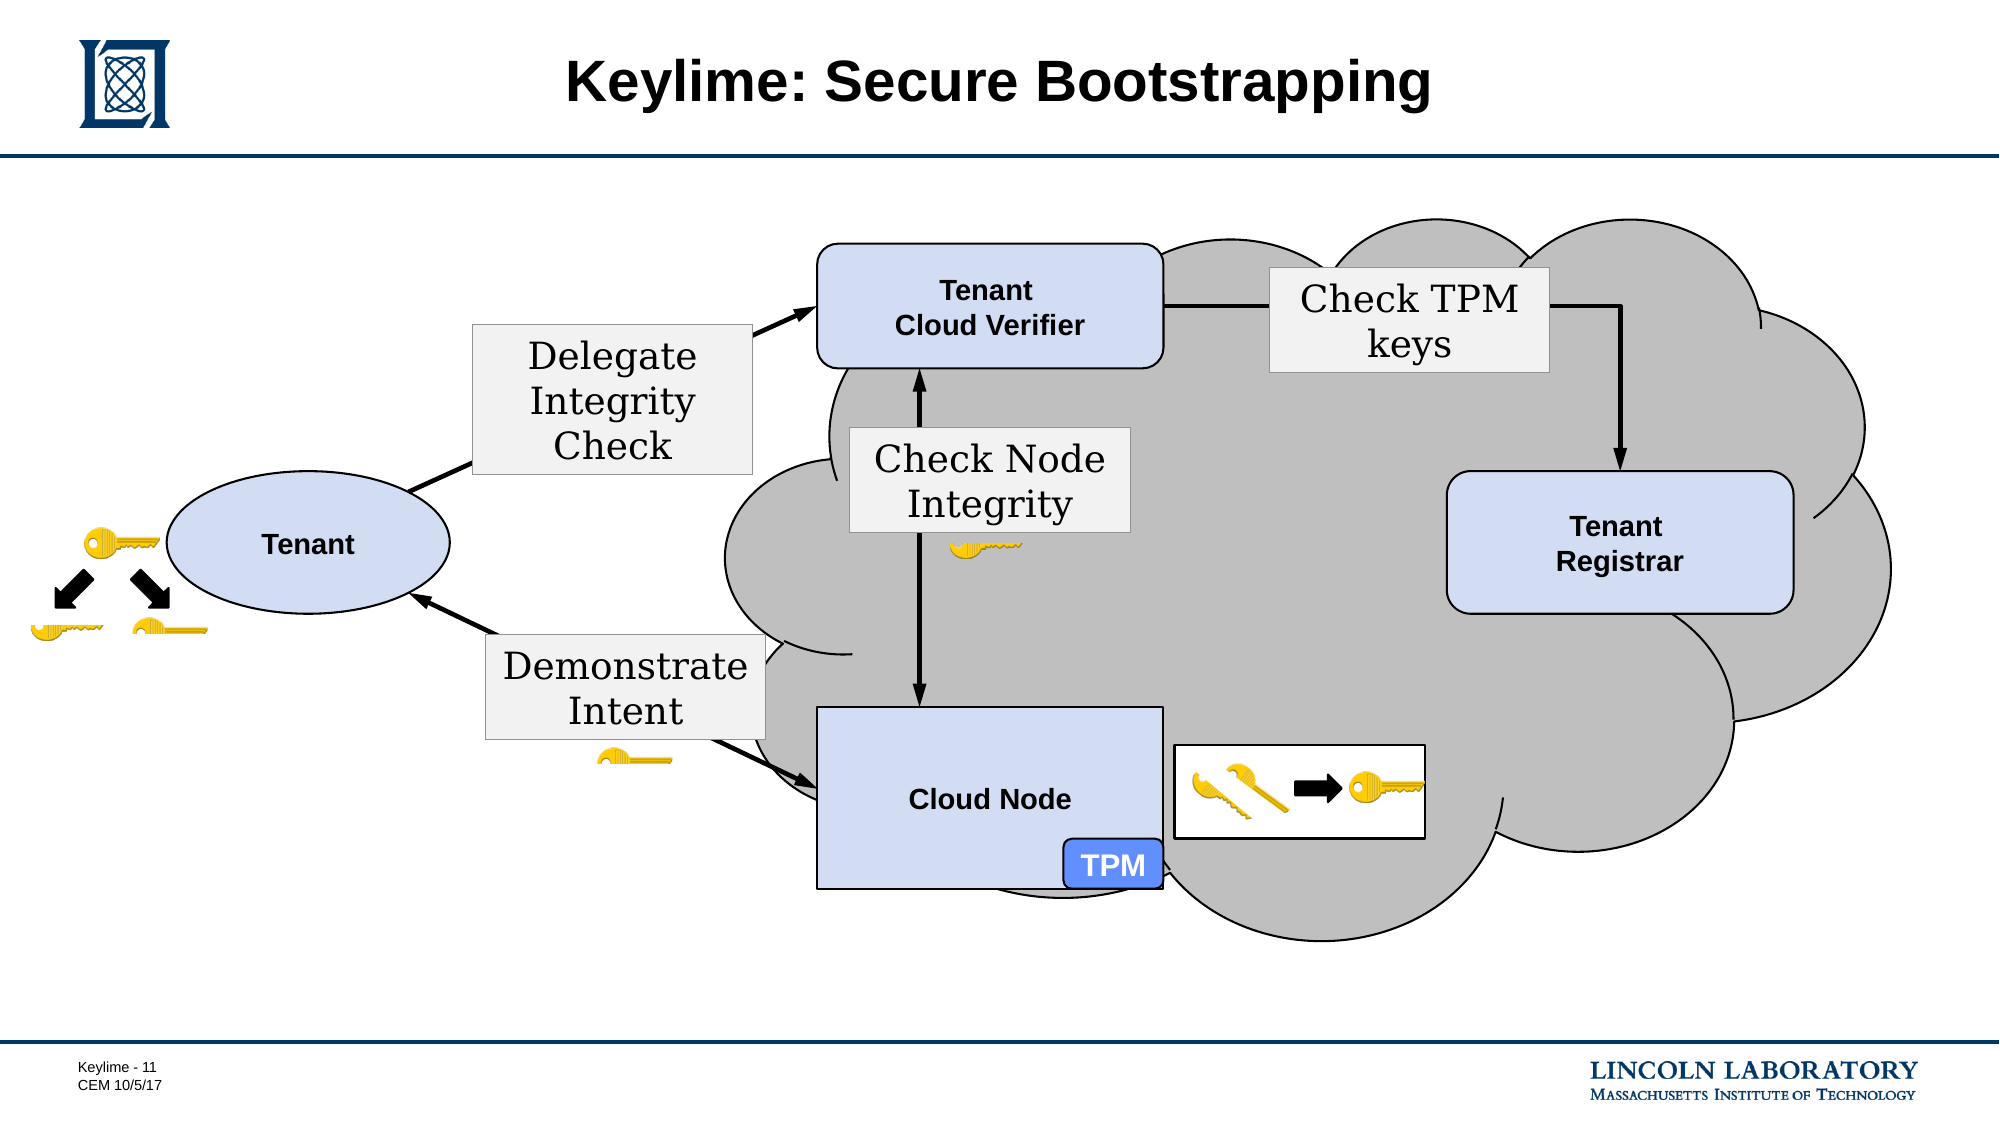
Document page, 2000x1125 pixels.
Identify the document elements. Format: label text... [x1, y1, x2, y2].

text_box Tenant [170, 471, 450, 614]
picture [79, 40, 170, 128]
title Keylime: Secure Bootstrapping [205, 16, 1794, 151]
text_box [724, 369, 919, 705]
picture [949, 543, 1026, 560]
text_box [1174, 744, 1426, 839]
picture [585, 448, 662, 465]
text_box Check Node Integrity [924, 427, 1131, 533]
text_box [408, 592, 819, 790]
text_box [816, 706, 1164, 889]
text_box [30, 527, 208, 642]
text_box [1163, 305, 1621, 472]
text_box Tenant Registrar [1446, 471, 1794, 614]
text_box Check Node Integrity [849, 427, 915, 533]
picture [597, 747, 673, 764]
text_box Check TPM keys [1269, 267, 1550, 304]
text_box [408, 305, 818, 493]
picture [1588, 1061, 1918, 1100]
text_box Tenant Cloud Verifier [817, 243, 1164, 369]
text_box [921, 219, 1891, 942]
